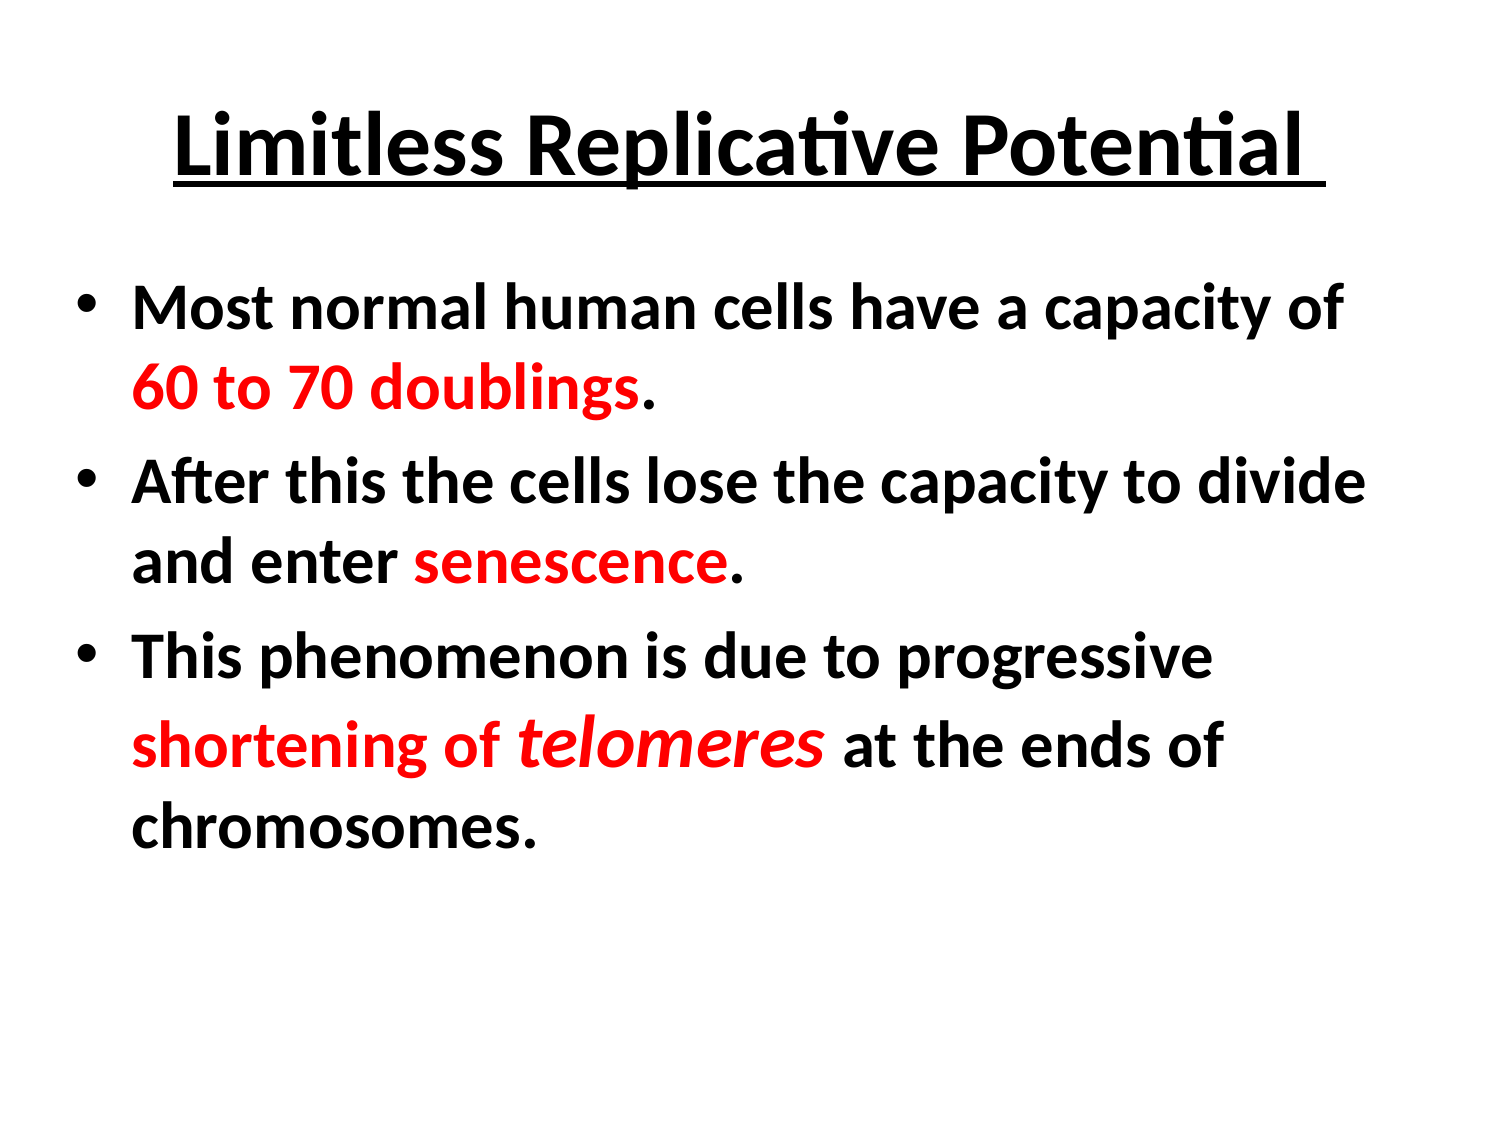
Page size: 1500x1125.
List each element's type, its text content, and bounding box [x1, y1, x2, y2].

title Limitless Replicative Potential [75, 45, 1425, 233]
list Most normal human cells have a capacity of 60 to 70 doublings. After this the cells lose the capacity to divide and enter senescence. This phenomenon is due to progressive shortening of telomeres at the ends of chromosomes. [75, 262, 1425, 1005]
